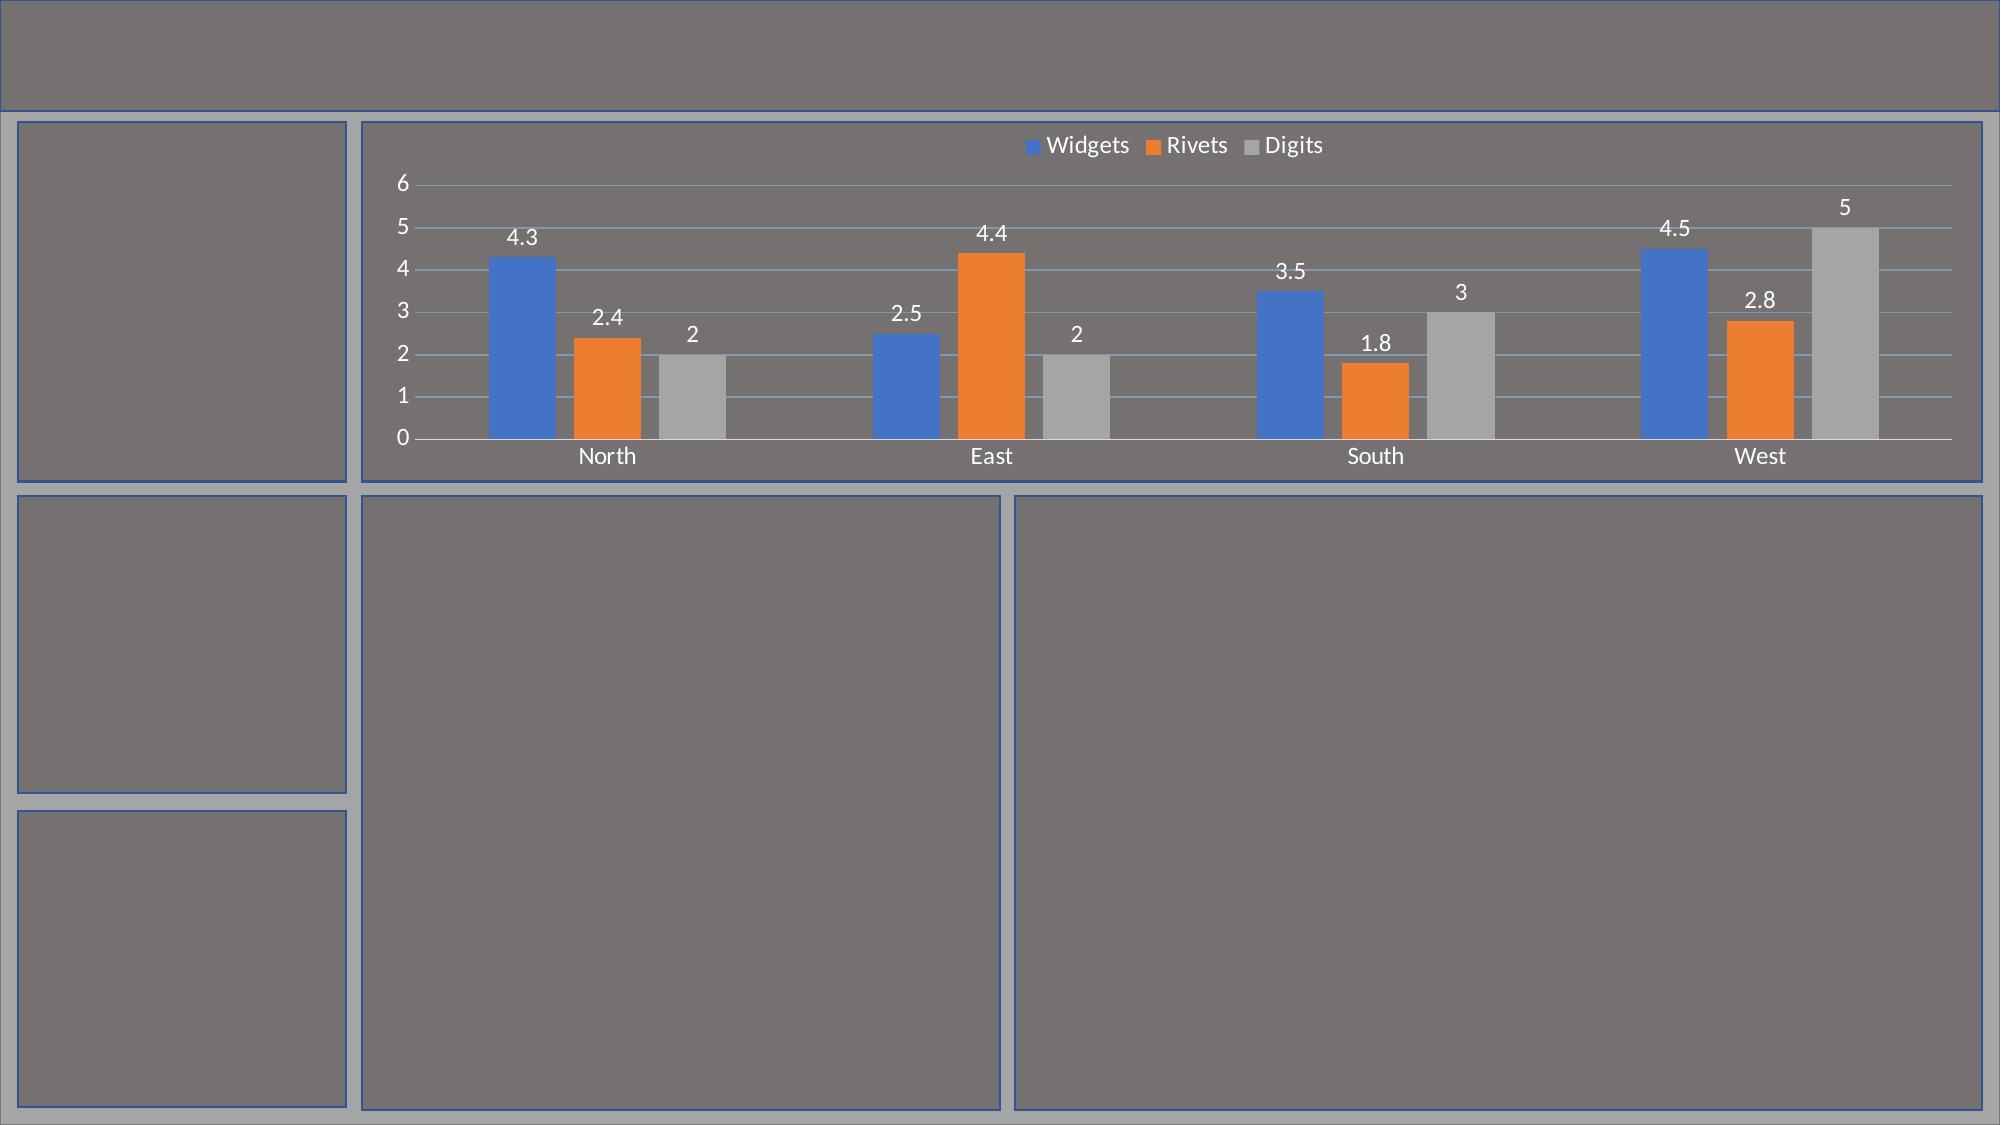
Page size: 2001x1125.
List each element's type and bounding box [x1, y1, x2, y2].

text_box [361, 121, 1983, 483]
chart [364, 118, 1985, 478]
text_box [17, 495, 347, 794]
text_box [17, 810, 347, 1108]
text_box [0, 112, 2000, 1125]
text_box [361, 495, 1001, 1111]
text_box [0, 0, 2000, 112]
text_box [17, 121, 347, 483]
text_box [1014, 495, 1983, 1111]
